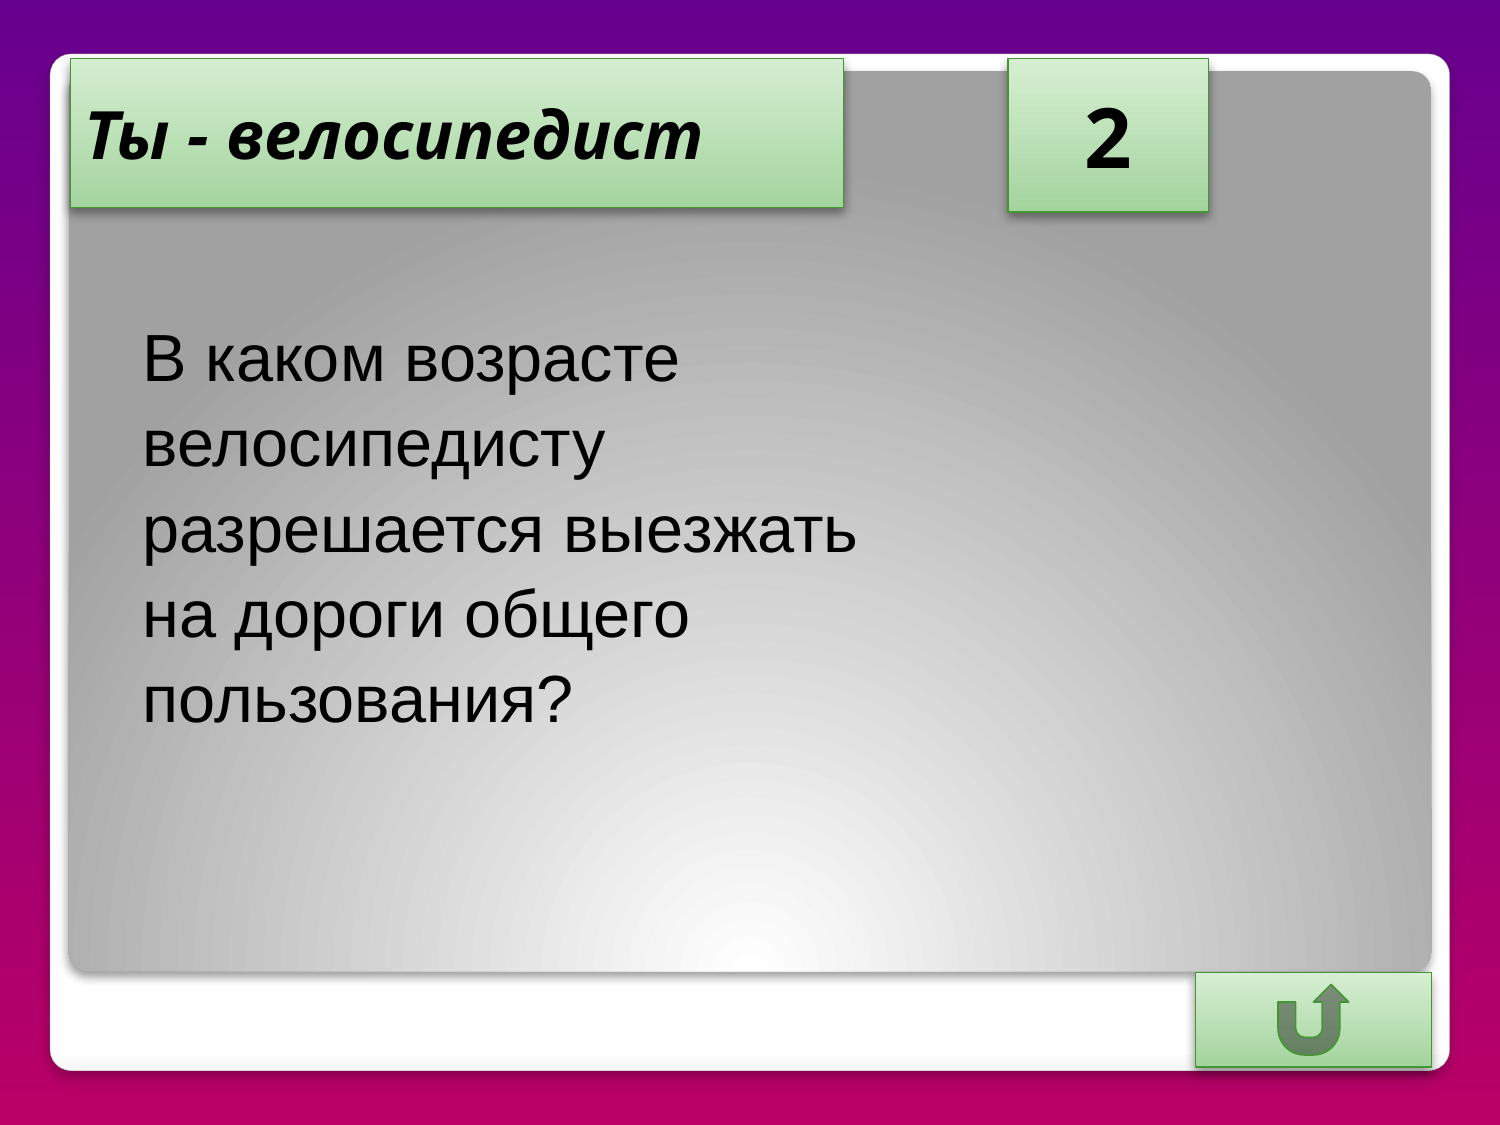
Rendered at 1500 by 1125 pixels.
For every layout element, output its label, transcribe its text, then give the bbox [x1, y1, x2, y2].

text_box [1195, 972, 1432, 1068]
list В каком возрасте велосипедисту разрешается выезжать на дороги общего пользования? [112, 299, 880, 927]
text_box 2 [1007, 58, 1209, 213]
text_box Ты - велосипедист [70, 58, 844, 208]
